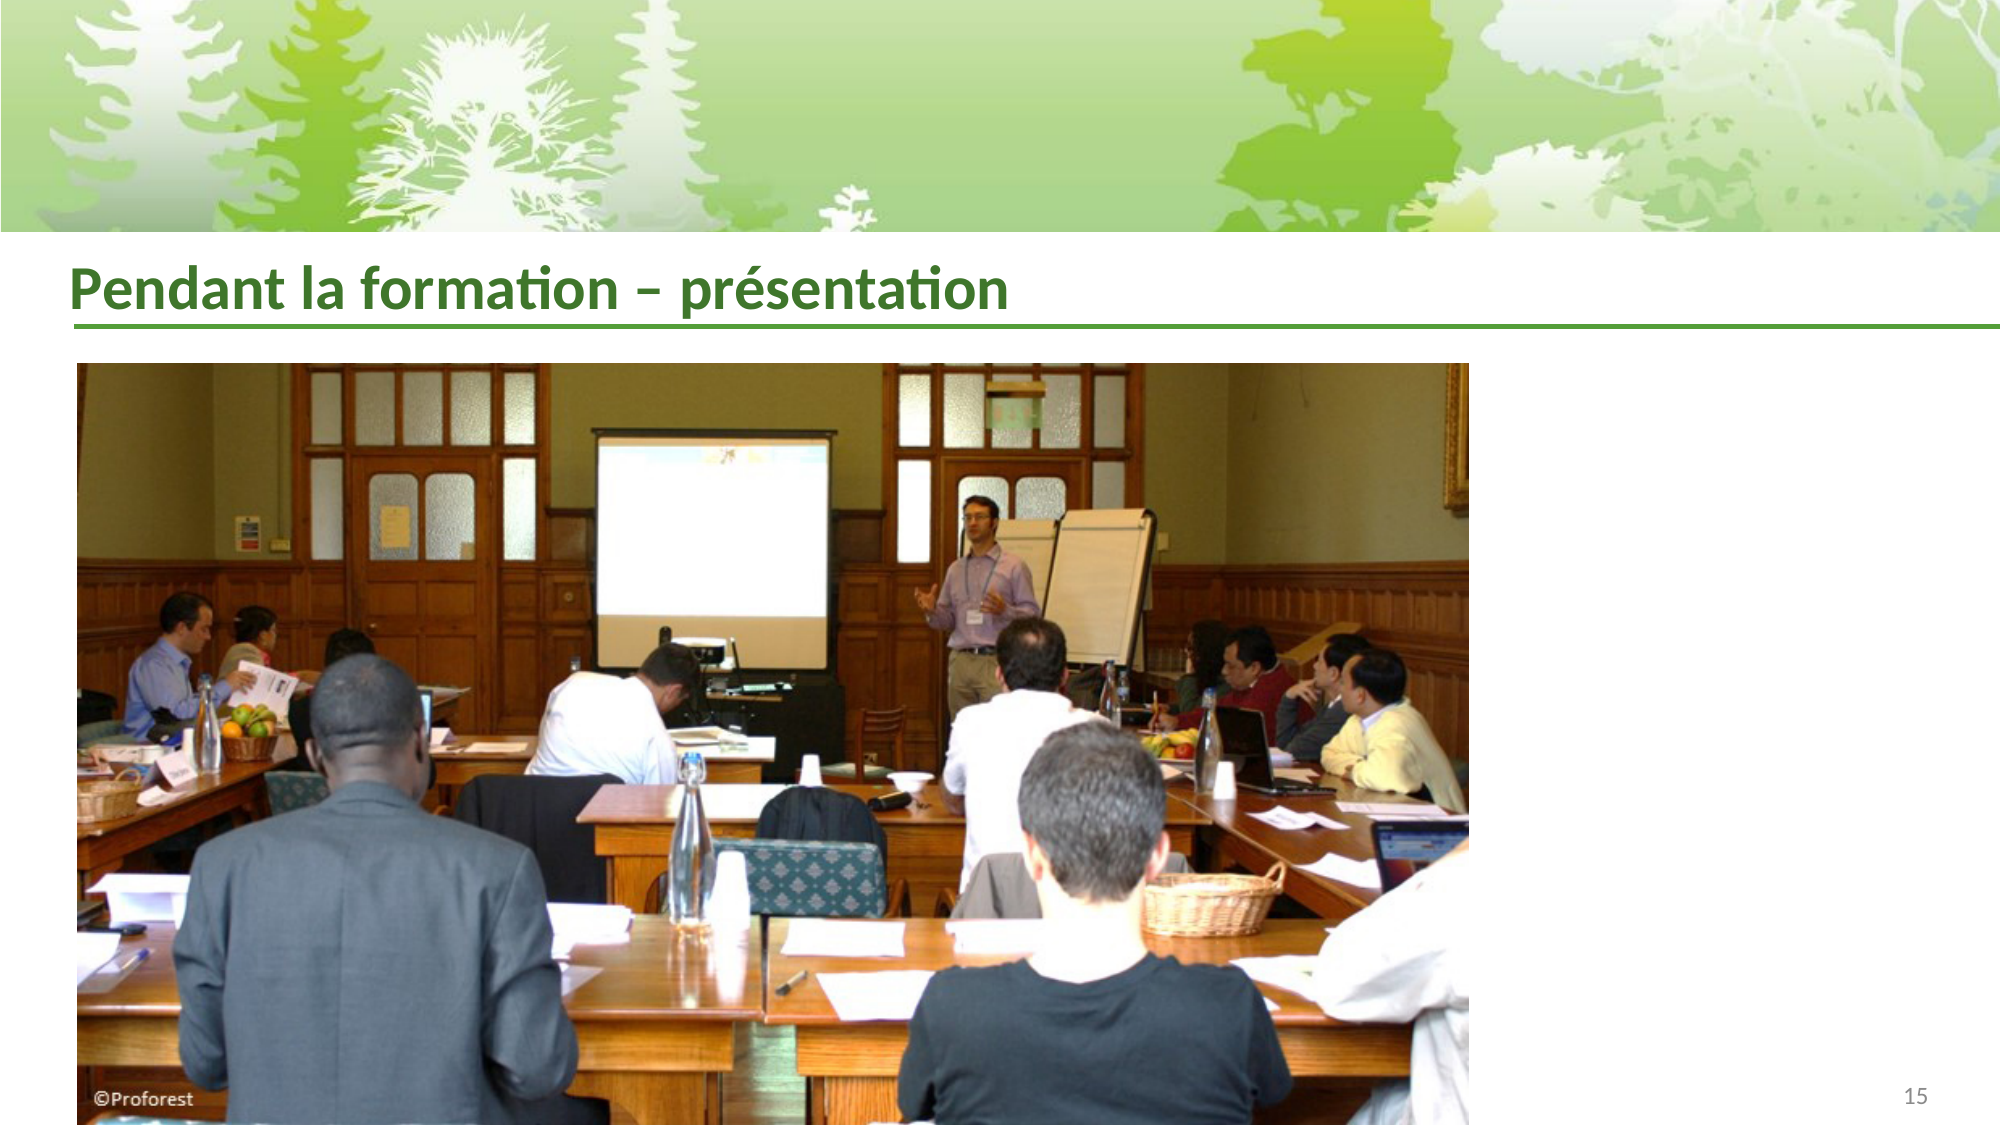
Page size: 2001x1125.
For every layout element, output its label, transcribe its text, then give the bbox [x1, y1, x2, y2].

picture [0, 0, 2000, 232]
slide_number 15 [1493, 1065, 1944, 1125]
picture [77, 363, 1469, 1125]
title Pendant la formation – présentation [55, 106, 1330, 331]
